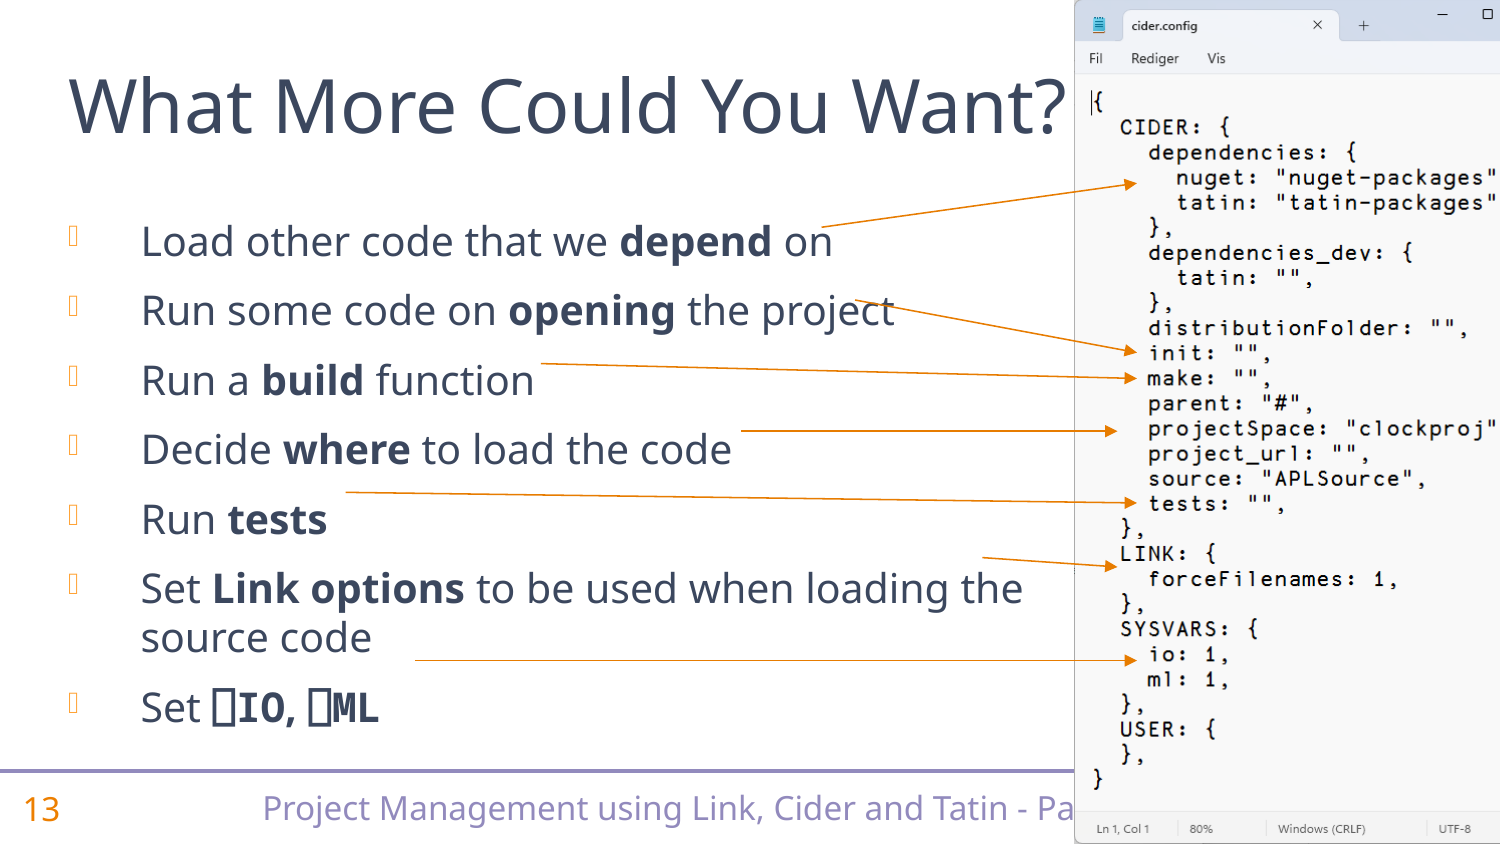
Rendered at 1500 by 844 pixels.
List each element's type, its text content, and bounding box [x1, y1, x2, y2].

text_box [854, 299, 1138, 353]
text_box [981, 557, 1118, 568]
title What More Could You Want? [53, 43, 1068, 157]
picture [1074, 0, 1500, 844]
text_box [821, 182, 1138, 228]
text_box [540, 363, 1138, 379]
list Load other code that we depend on Run some code on opening the project Run a build function Decide where to load the code Run tests Set Link options to be used when loading the source code Set ⎕IO, ⎕ML [53, 207, 1068, 740]
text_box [345, 492, 1138, 504]
